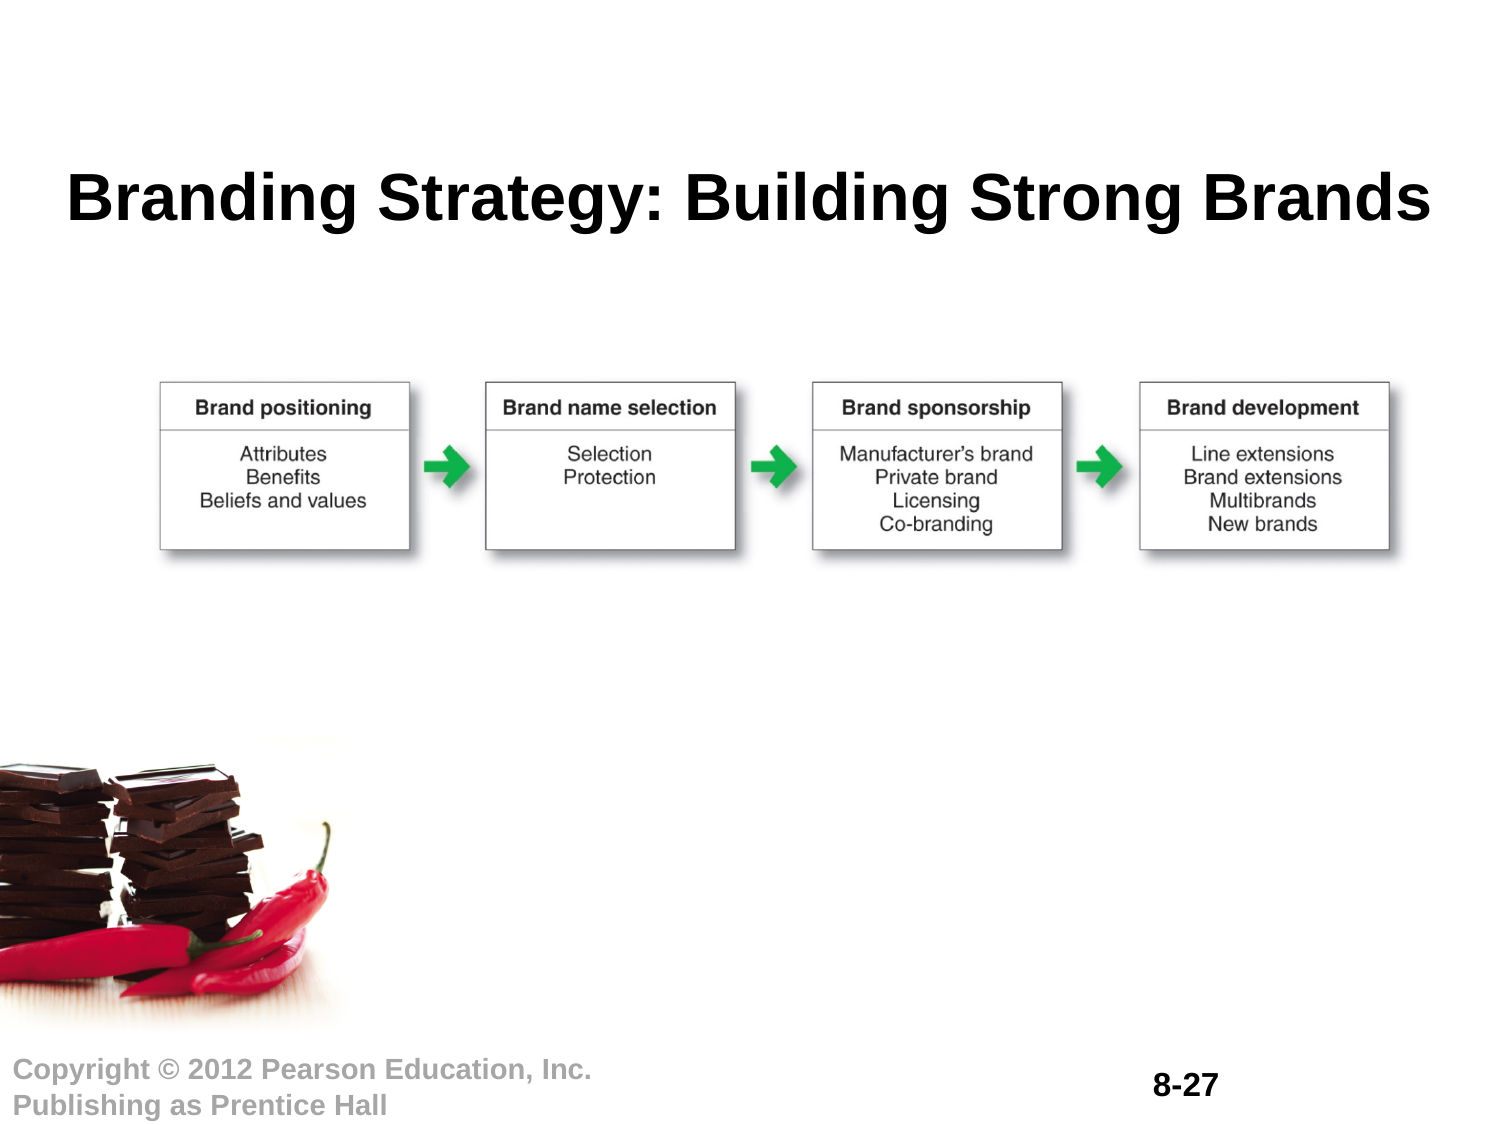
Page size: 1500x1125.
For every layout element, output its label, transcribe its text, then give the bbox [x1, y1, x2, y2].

title Branding Strategy: Building Strong Brands [0, 99, 1500, 288]
picture [0, 737, 361, 1038]
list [137, 362, 1413, 573]
